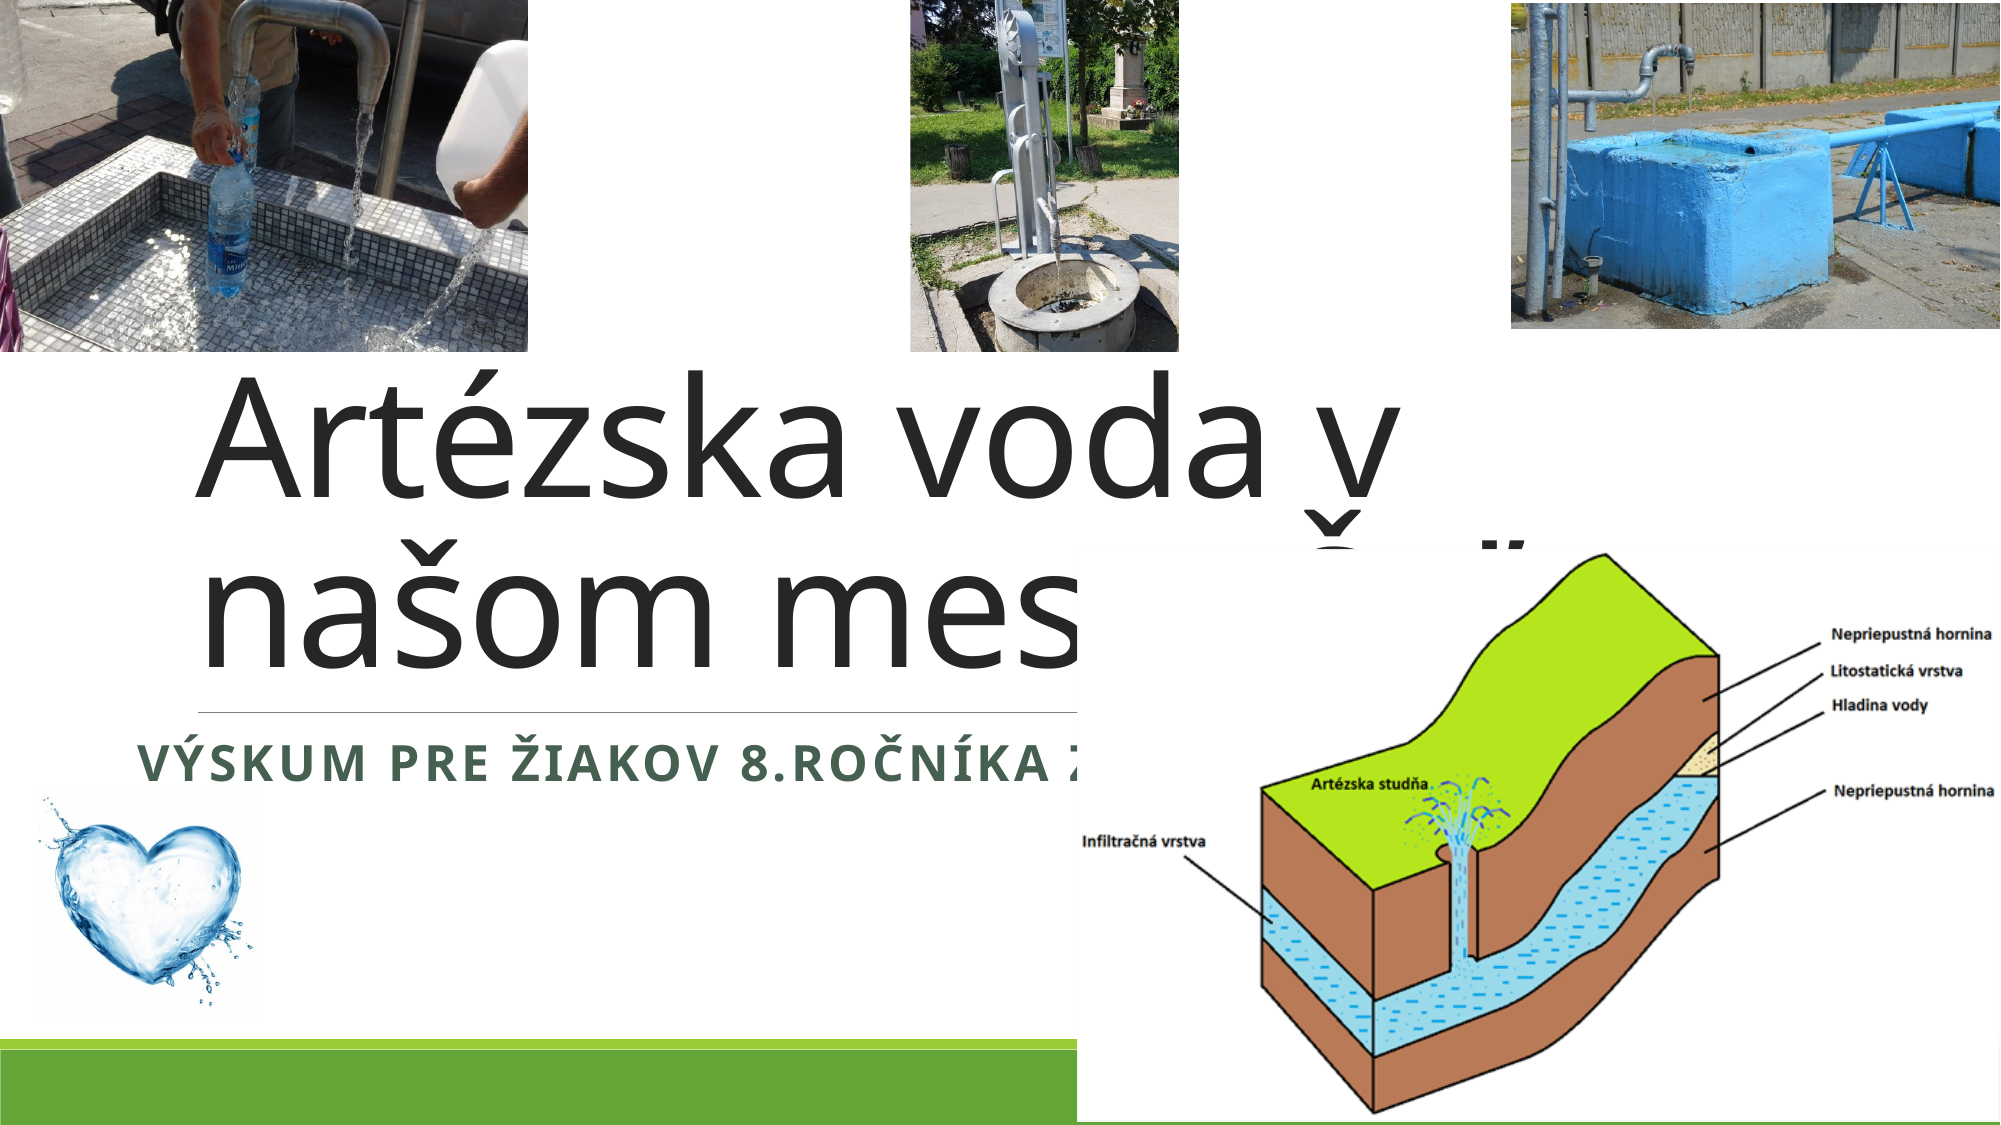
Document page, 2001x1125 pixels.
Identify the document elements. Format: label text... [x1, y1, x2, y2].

title Artézska voda v našom meste Šaľa [180, 124, 1830, 710]
picture [1077, 549, 2000, 1123]
picture [909, 0, 1180, 352]
picture [1510, 2, 2000, 329]
picture [31, 787, 265, 1021]
subtitle Výskum pre žiakov 8.ročníka ZŠ [122, 730, 1074, 919]
picture [0, 0, 529, 353]
